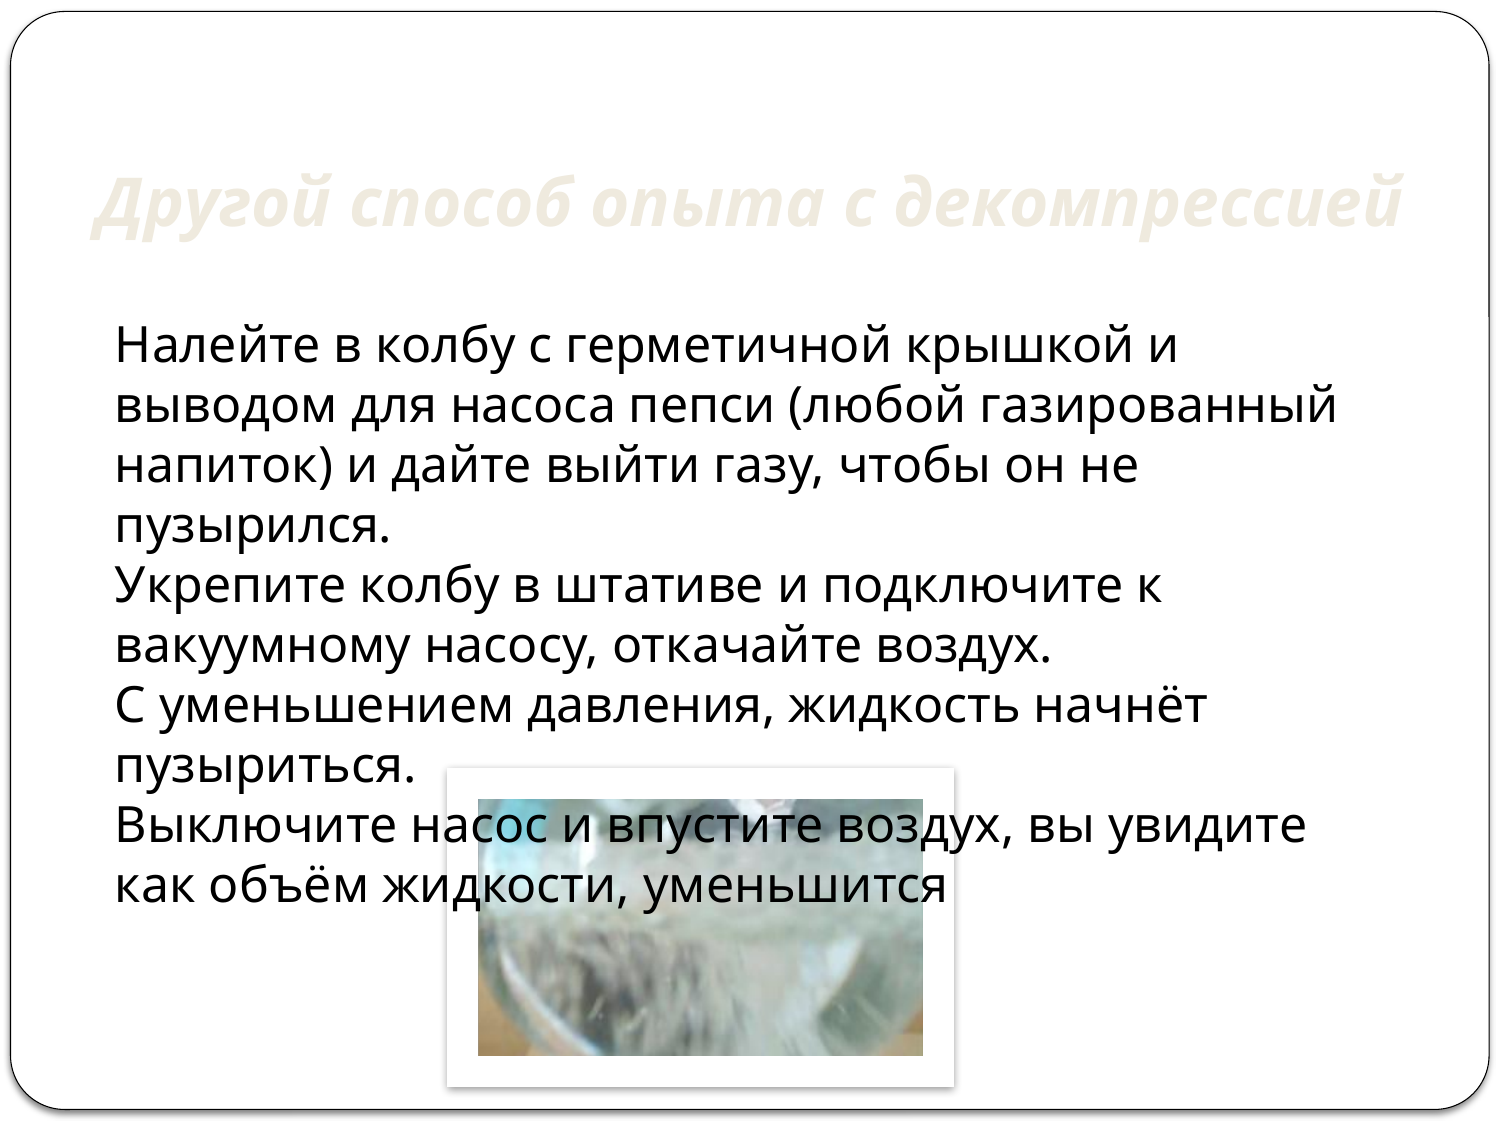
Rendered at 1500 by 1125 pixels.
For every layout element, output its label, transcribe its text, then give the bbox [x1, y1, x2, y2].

title Другой способ опыта с декомпрессией [75, 101, 1425, 256]
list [477, 798, 924, 1056]
text_box Налейте в колбу с герметичной крышкой и выводом для насоса пепси (любой газированный напиток) и дайте выйти газу, чтобы он не пузырился. Укрепите колбу в штативе и подключите к вакуумному насосу, откачайте воздух. С уменьшением давления, жидкость начнёт пузыриться. Выключите насос и впустите воздух, вы увидите как объём жидкости, уменьшится [100, 304, 1412, 920]
